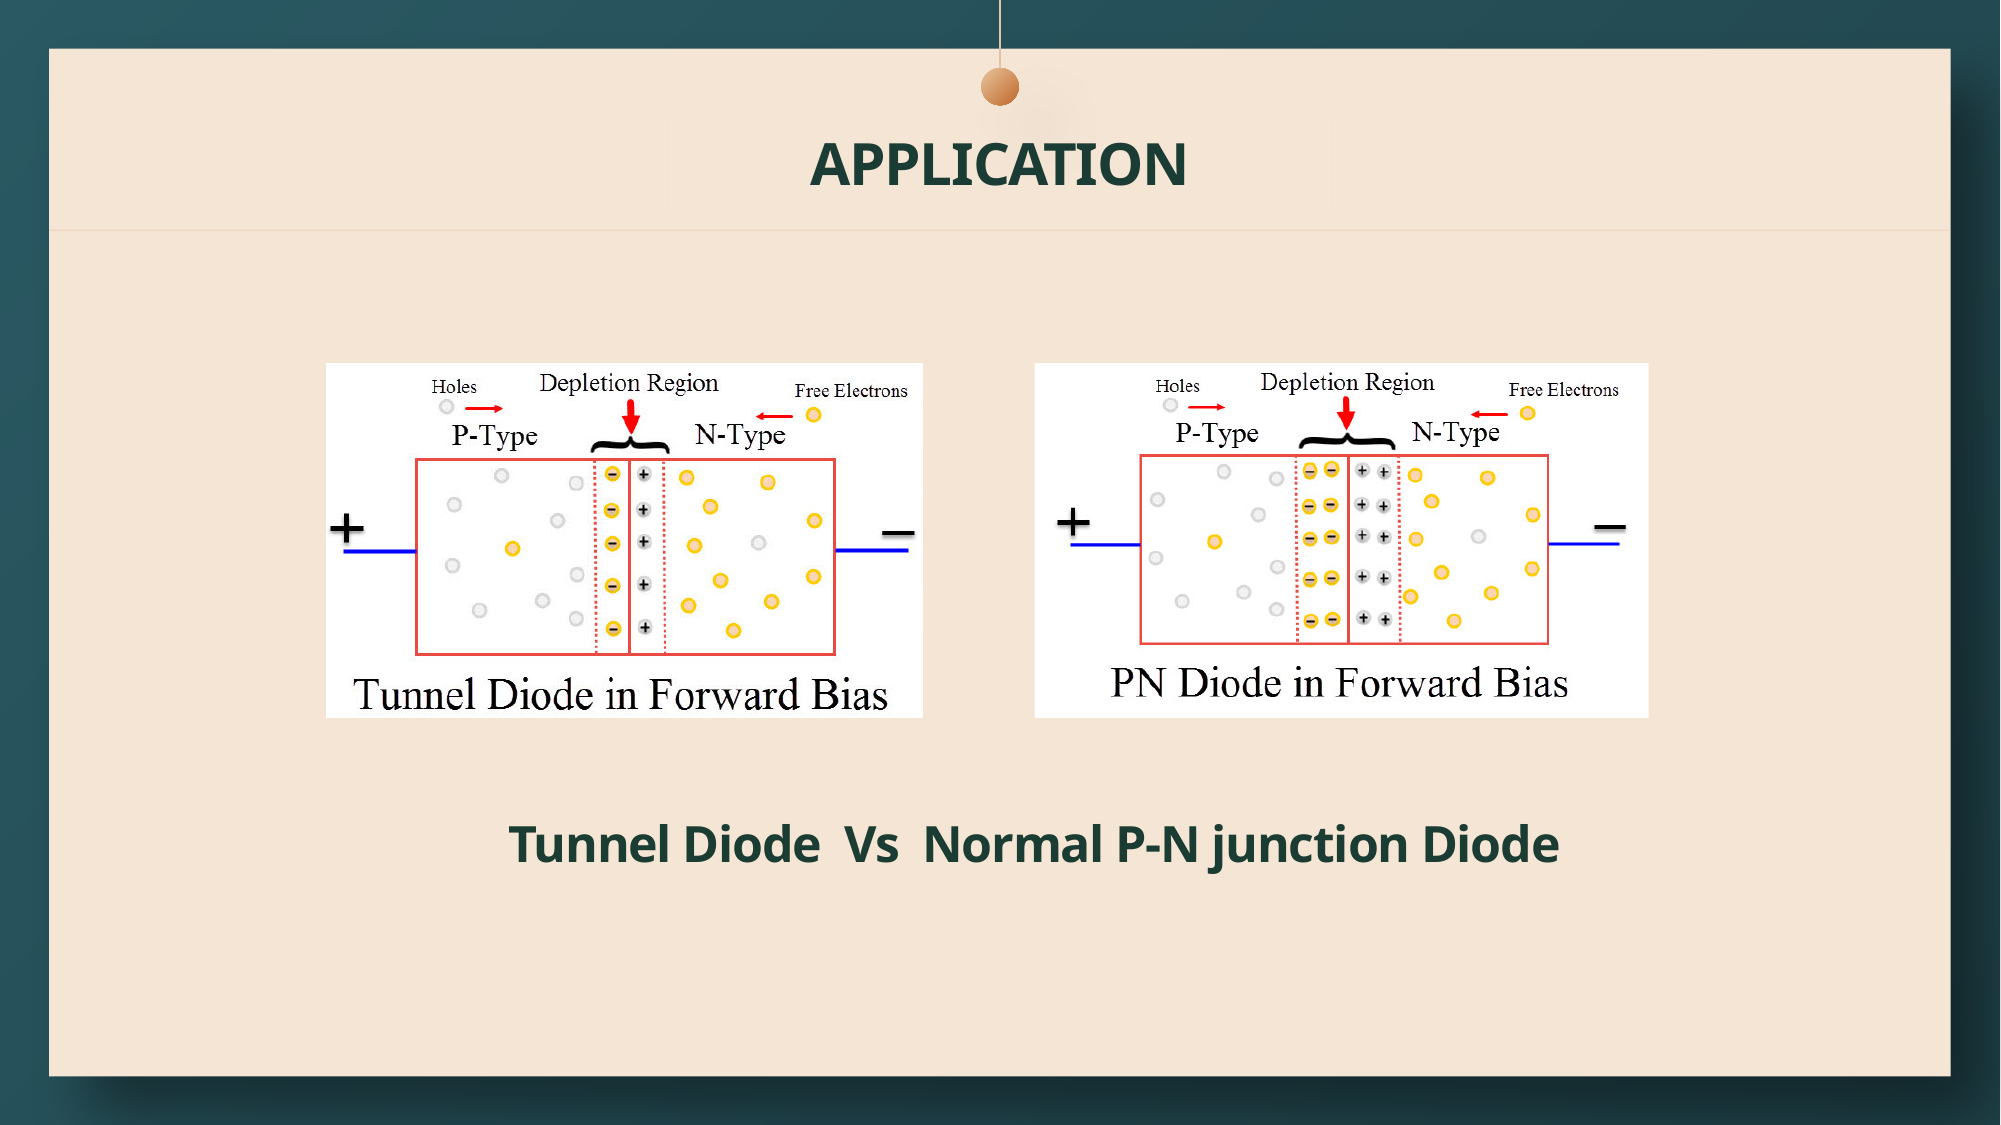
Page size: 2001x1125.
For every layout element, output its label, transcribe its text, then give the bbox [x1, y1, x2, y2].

picture [326, 363, 923, 718]
list Tunnel Diode Vs Normal P-N junction Diode [264, 688, 1805, 986]
title APPLICATION [667, 115, 1333, 209]
picture [1034, 363, 1649, 718]
